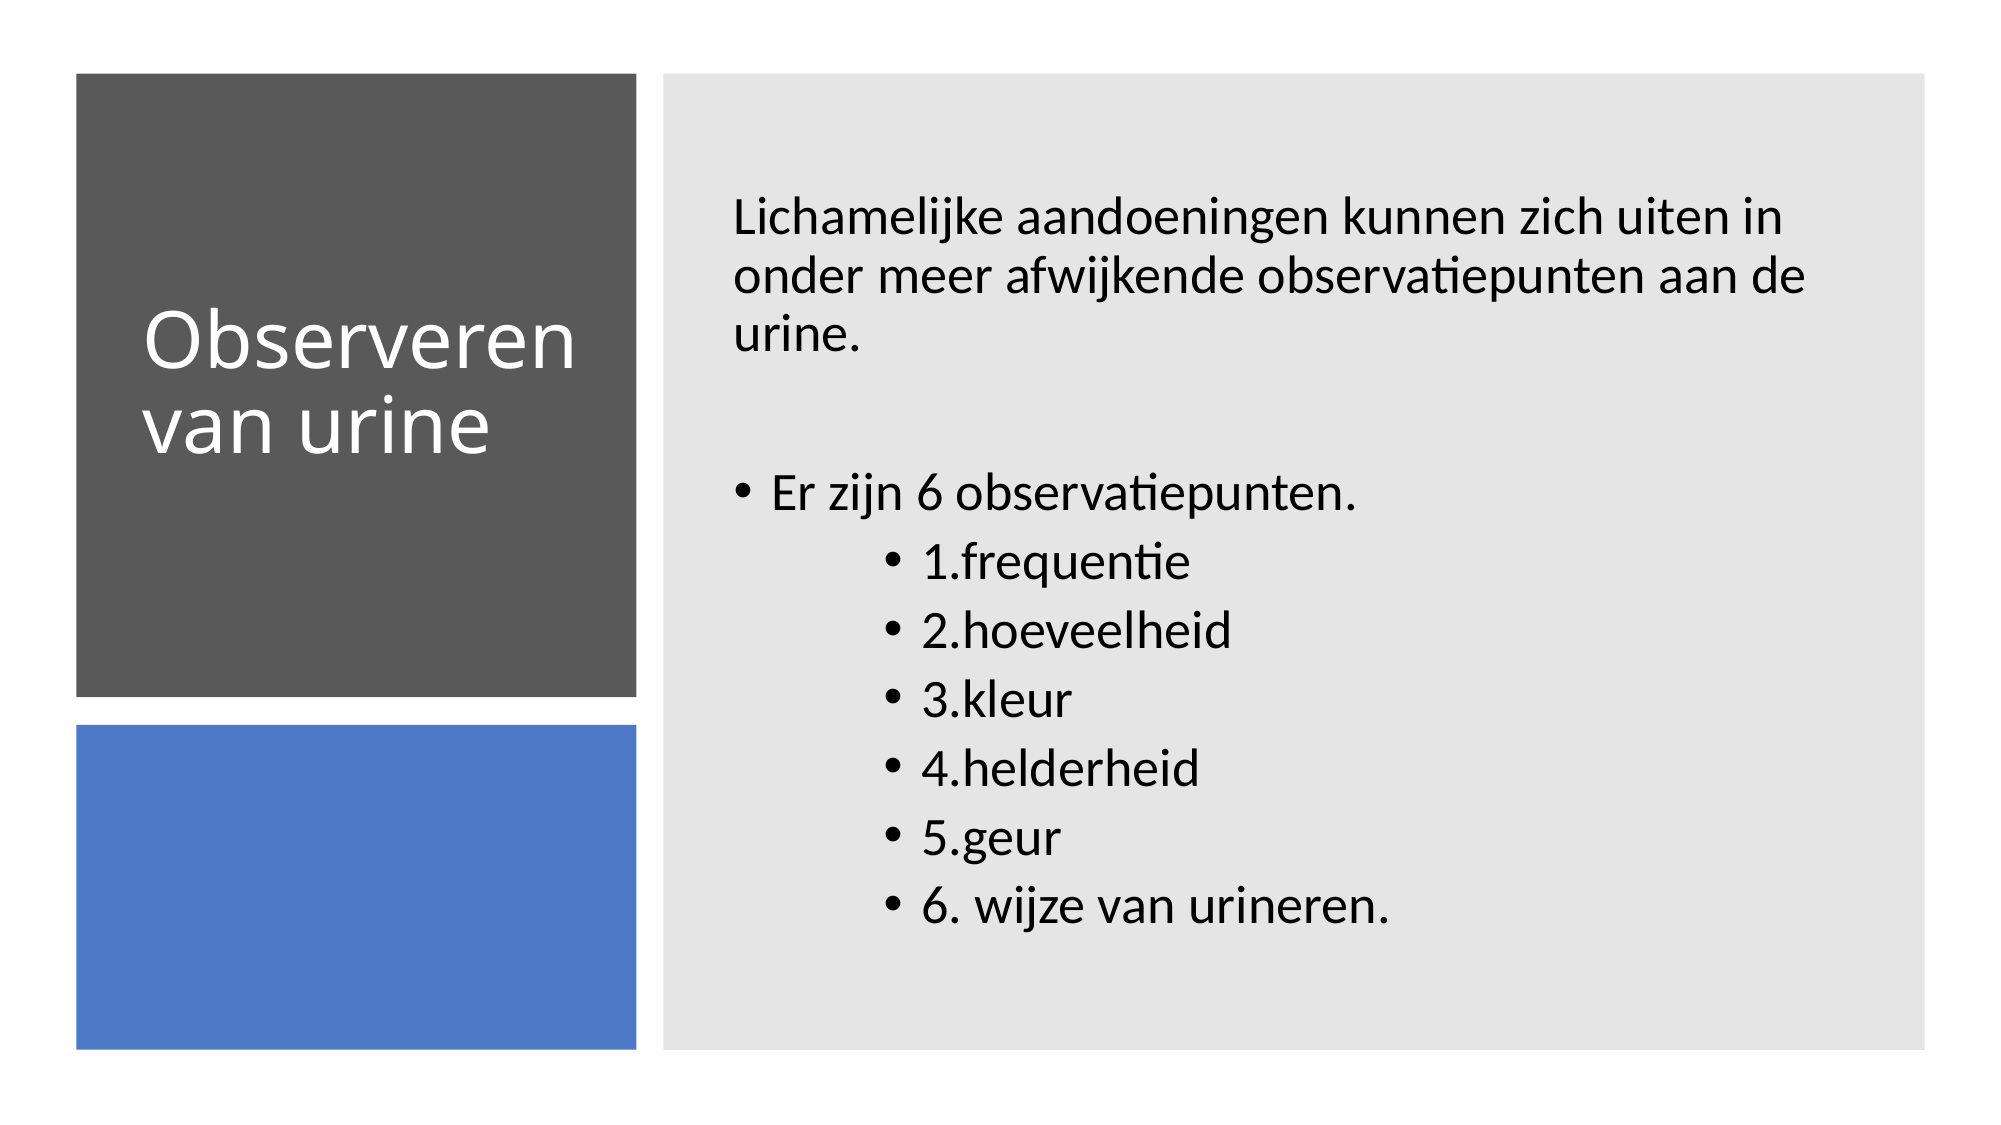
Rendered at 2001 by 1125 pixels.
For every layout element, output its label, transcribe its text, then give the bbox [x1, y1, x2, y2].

text_box [75, 72, 637, 698]
list Lichamelijke aandoeningen kunnen zich uiten in onder meer afwijkende observatiepunten aan de urine. Er zijn 6 observatiepunten. 1.frequentie 2.hoeveelheid 3.kleur 4.helderheid 5.geur 6. wijze van urineren. [718, 112, 1873, 1011]
text_box [662, 72, 1926, 1051]
text_box [75, 724, 637, 1051]
title Observeren van urine [127, 120, 595, 652]
